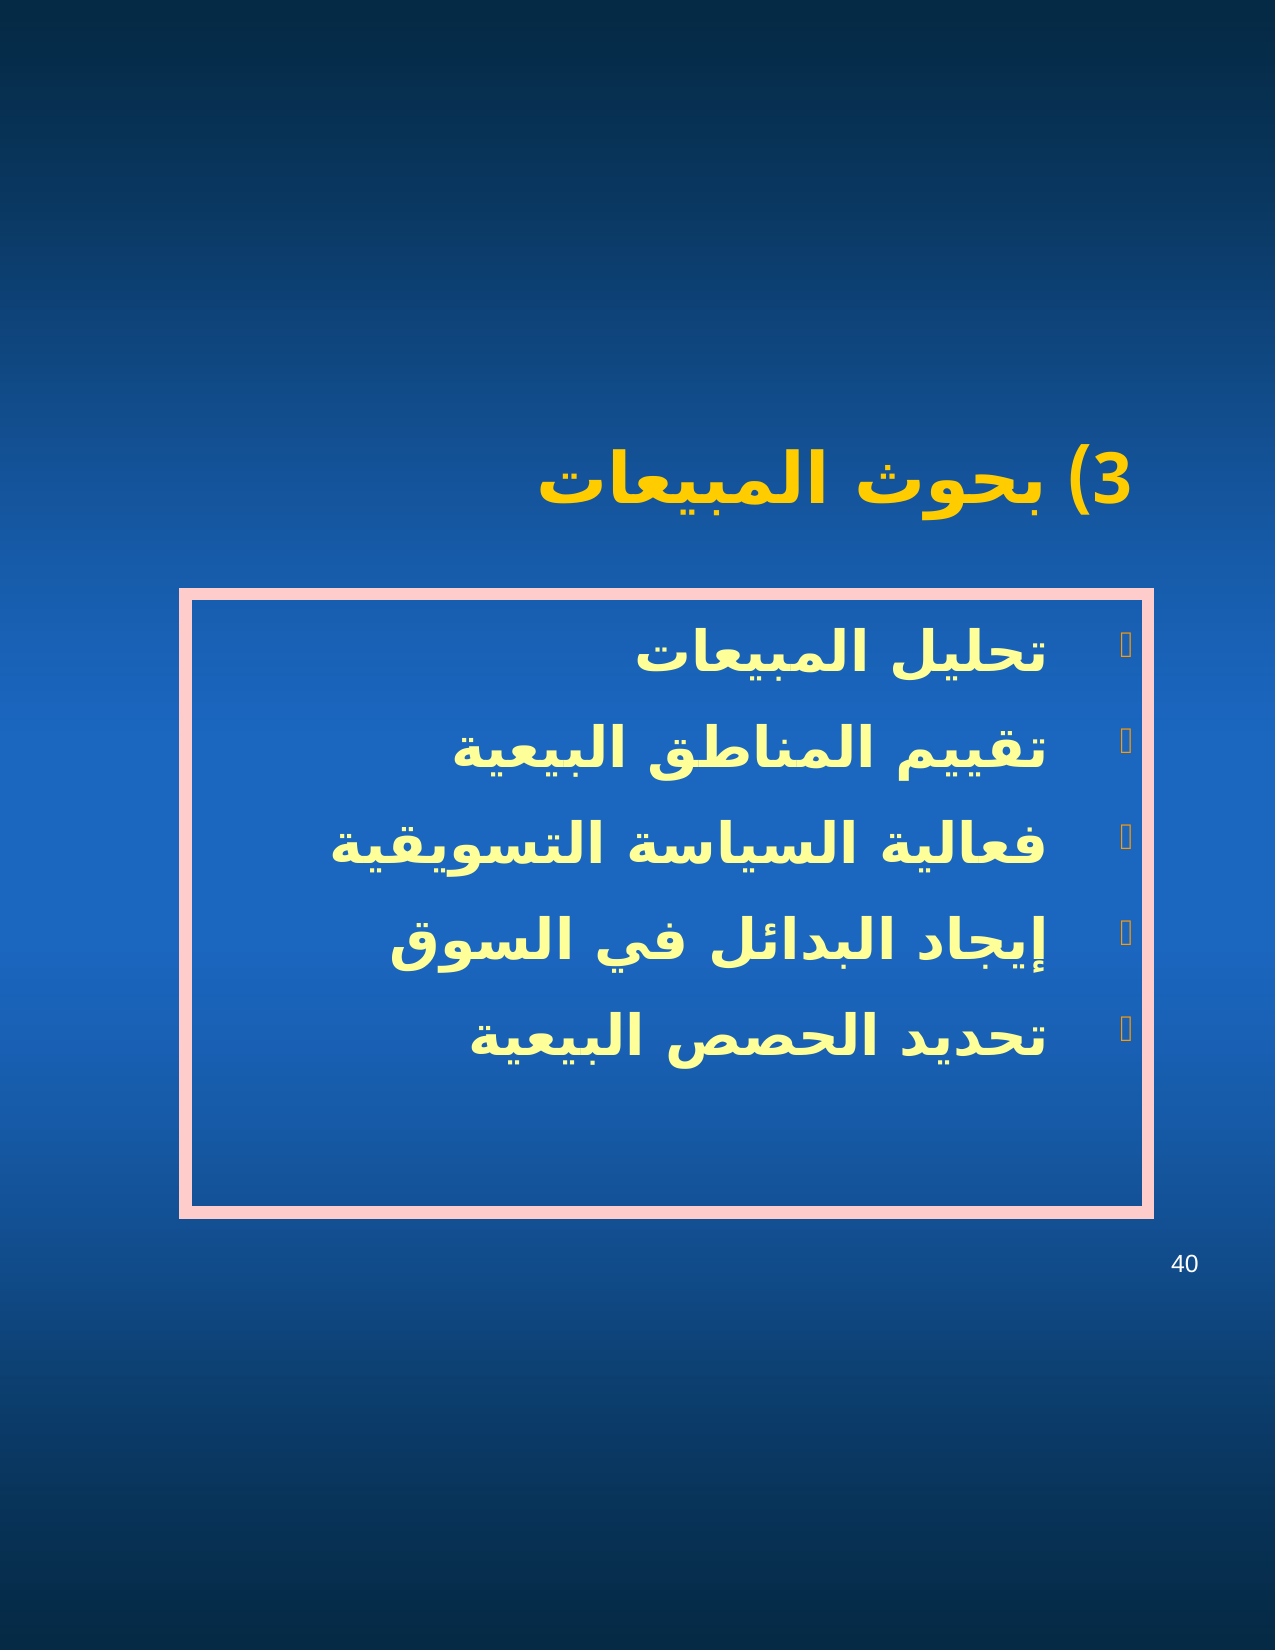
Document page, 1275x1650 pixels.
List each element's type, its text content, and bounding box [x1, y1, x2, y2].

text_box تحليل المبيعات تقييم المناطق البيعية فعالية السياسة التسويقية إيجاد البدائل في السوق تحديد الحصص البيعية [185, 594, 1149, 1213]
text_box 40 [913, 1217, 1212, 1284]
text_box 3) بحوث المبيعات [164, 425, 1148, 545]
picture [0, 0, 1275, 1650]
